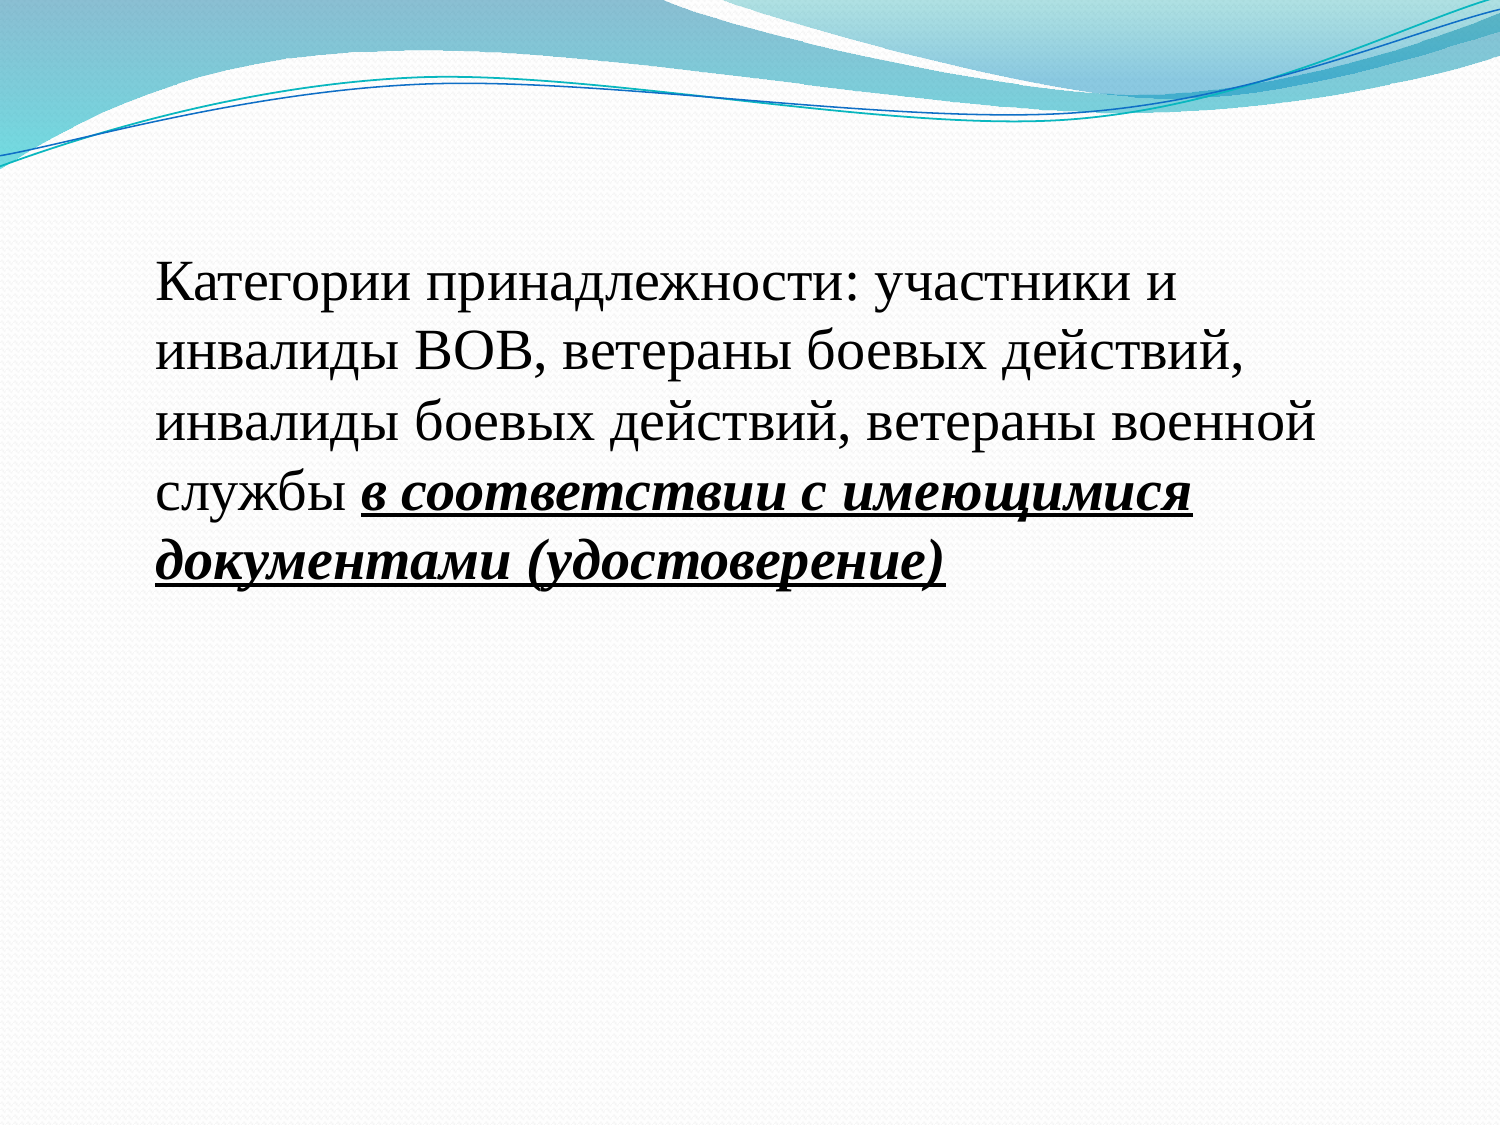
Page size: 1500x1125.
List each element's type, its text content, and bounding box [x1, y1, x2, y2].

text_box Категории принадлежности: участники и инвалиды ВОВ, ветераны боевых действий, инвалиды боевых действий, ветераны военной службы в соответствии с имеющимися документами (удостоверение) [140, 234, 1348, 599]
